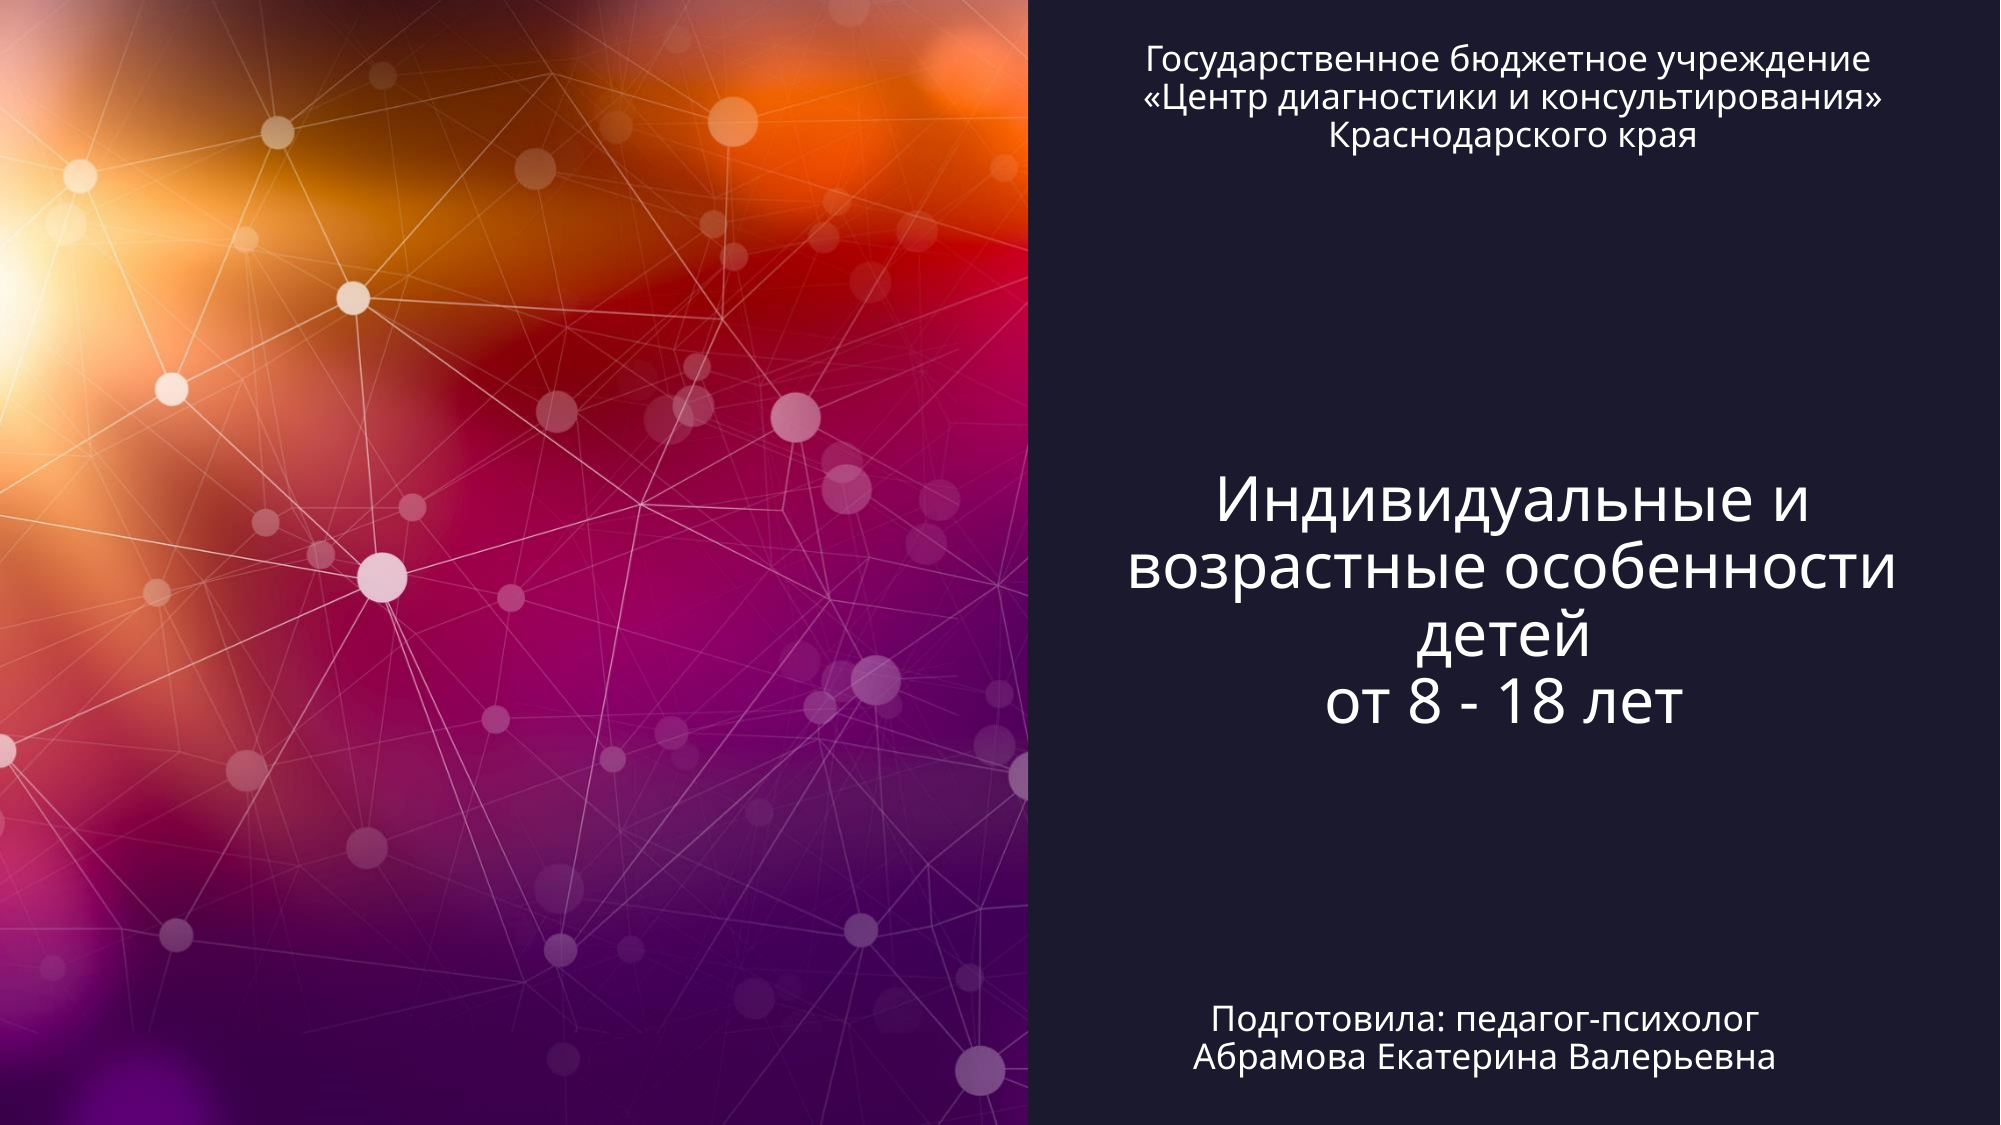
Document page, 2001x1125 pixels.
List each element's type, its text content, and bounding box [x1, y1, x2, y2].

title Государственное бюджетное учреждение «Центр диагностики и консультирования» Краснодарского края [1055, 21, 1971, 175]
picture [0, 0, 1029, 1125]
text_box Подготовила: педагог-психолог Абрамова Екатерина Валерьевна [1029, 974, 1971, 1104]
text_box Индивидуальные и возрастные особенности детей от 8 - 18 лет [1055, 448, 1971, 756]
